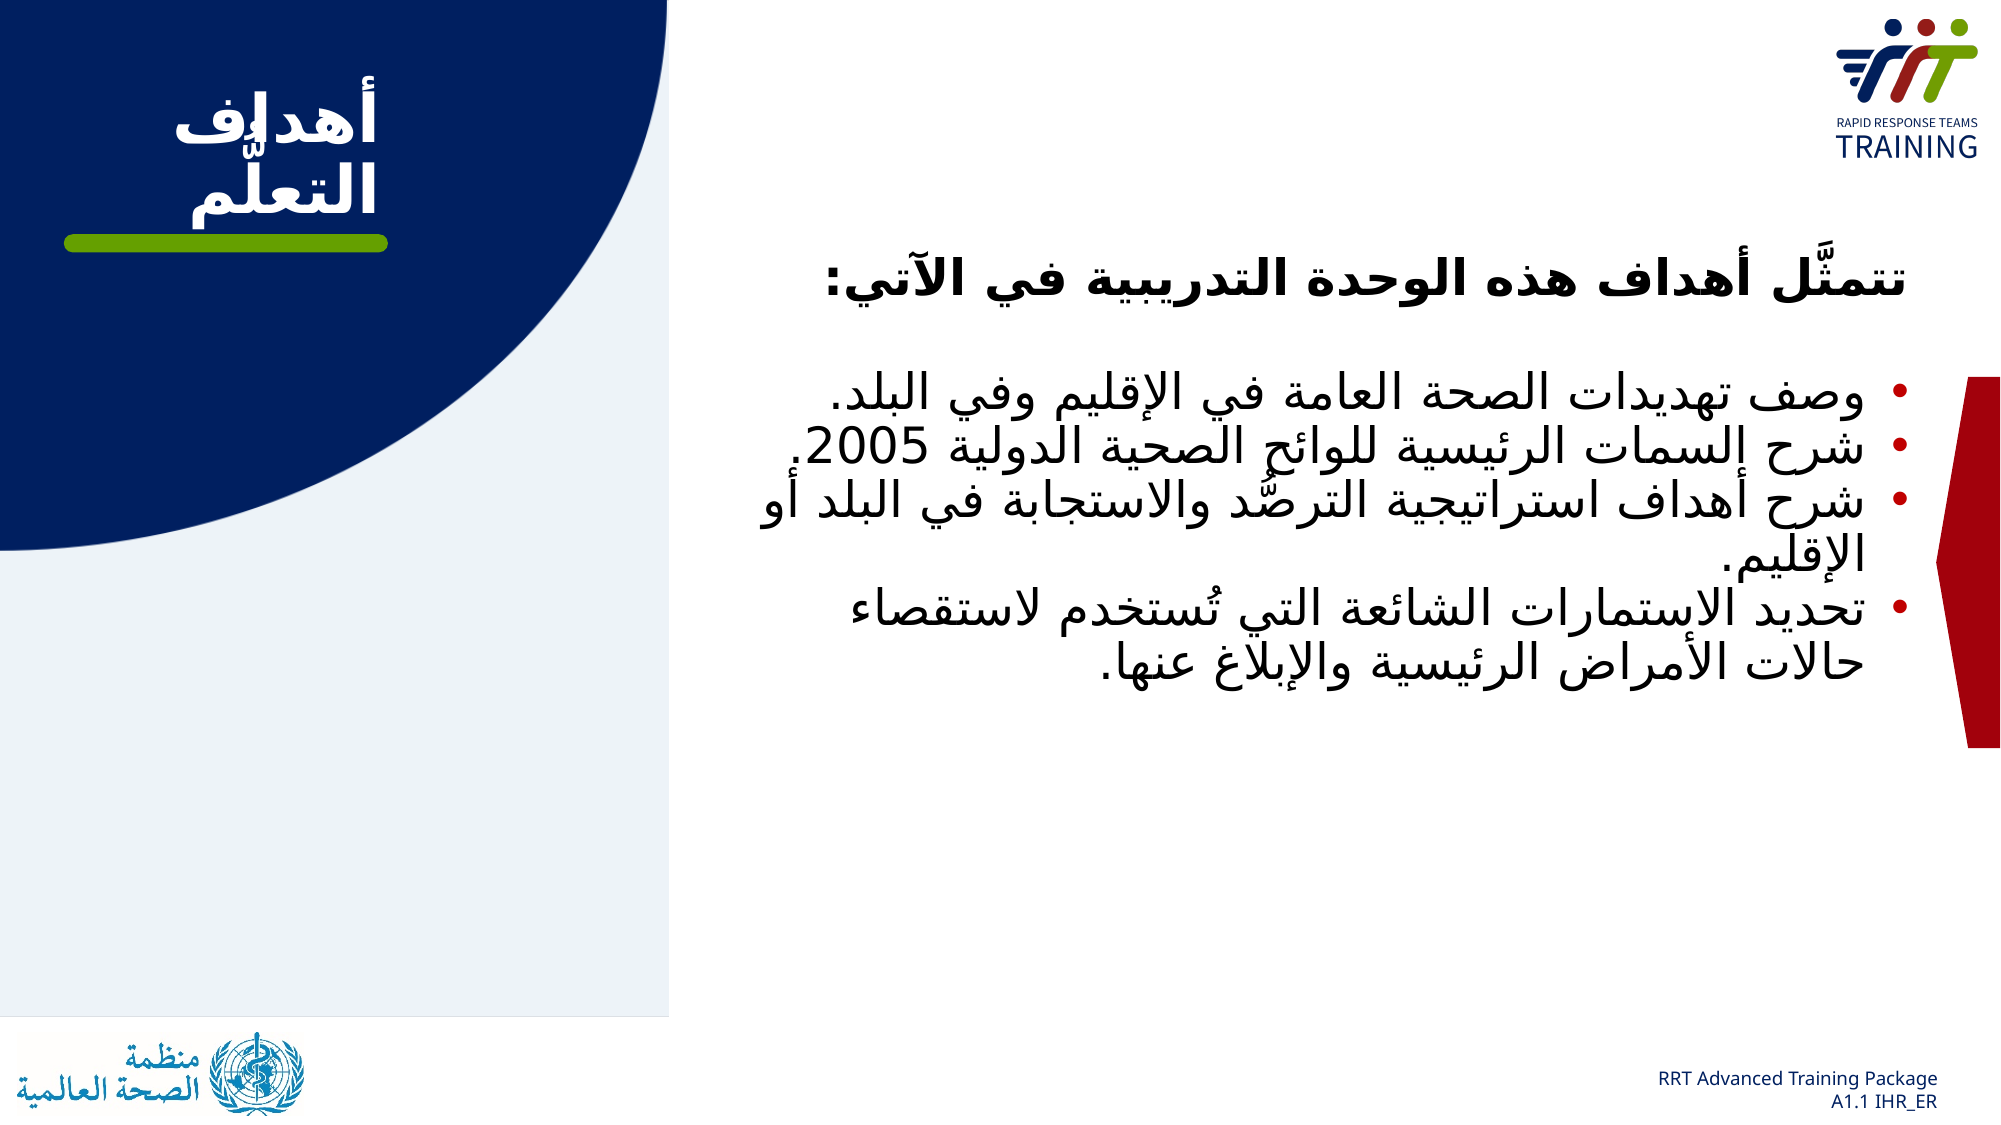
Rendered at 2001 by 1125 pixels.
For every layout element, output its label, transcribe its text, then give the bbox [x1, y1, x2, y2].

text_box أهداف التعلُّم [63, 77, 388, 236]
picture [0, 0, 669, 1018]
picture [1835, 19, 1978, 167]
list تتمثَّل أهداف هذه الوحدة التدريبية في الآتي: وصف تهديدات الصحة العامة في الإقليم وفي البلد. شرح السمات الرئيسية للوائح الصحية الدولية 2005. شرح أهداف استراتيجية الترصُّد والاستجابة في البلد أو الإقليم. تحديد الاستمارات الشائعة التي تُستخدم لاستقصاء حالات الأمراض الرئيسية والإبلاغ عنها. [728, 251, 1910, 977]
text_box [63, 234, 388, 253]
picture [17, 1032, 304, 1116]
